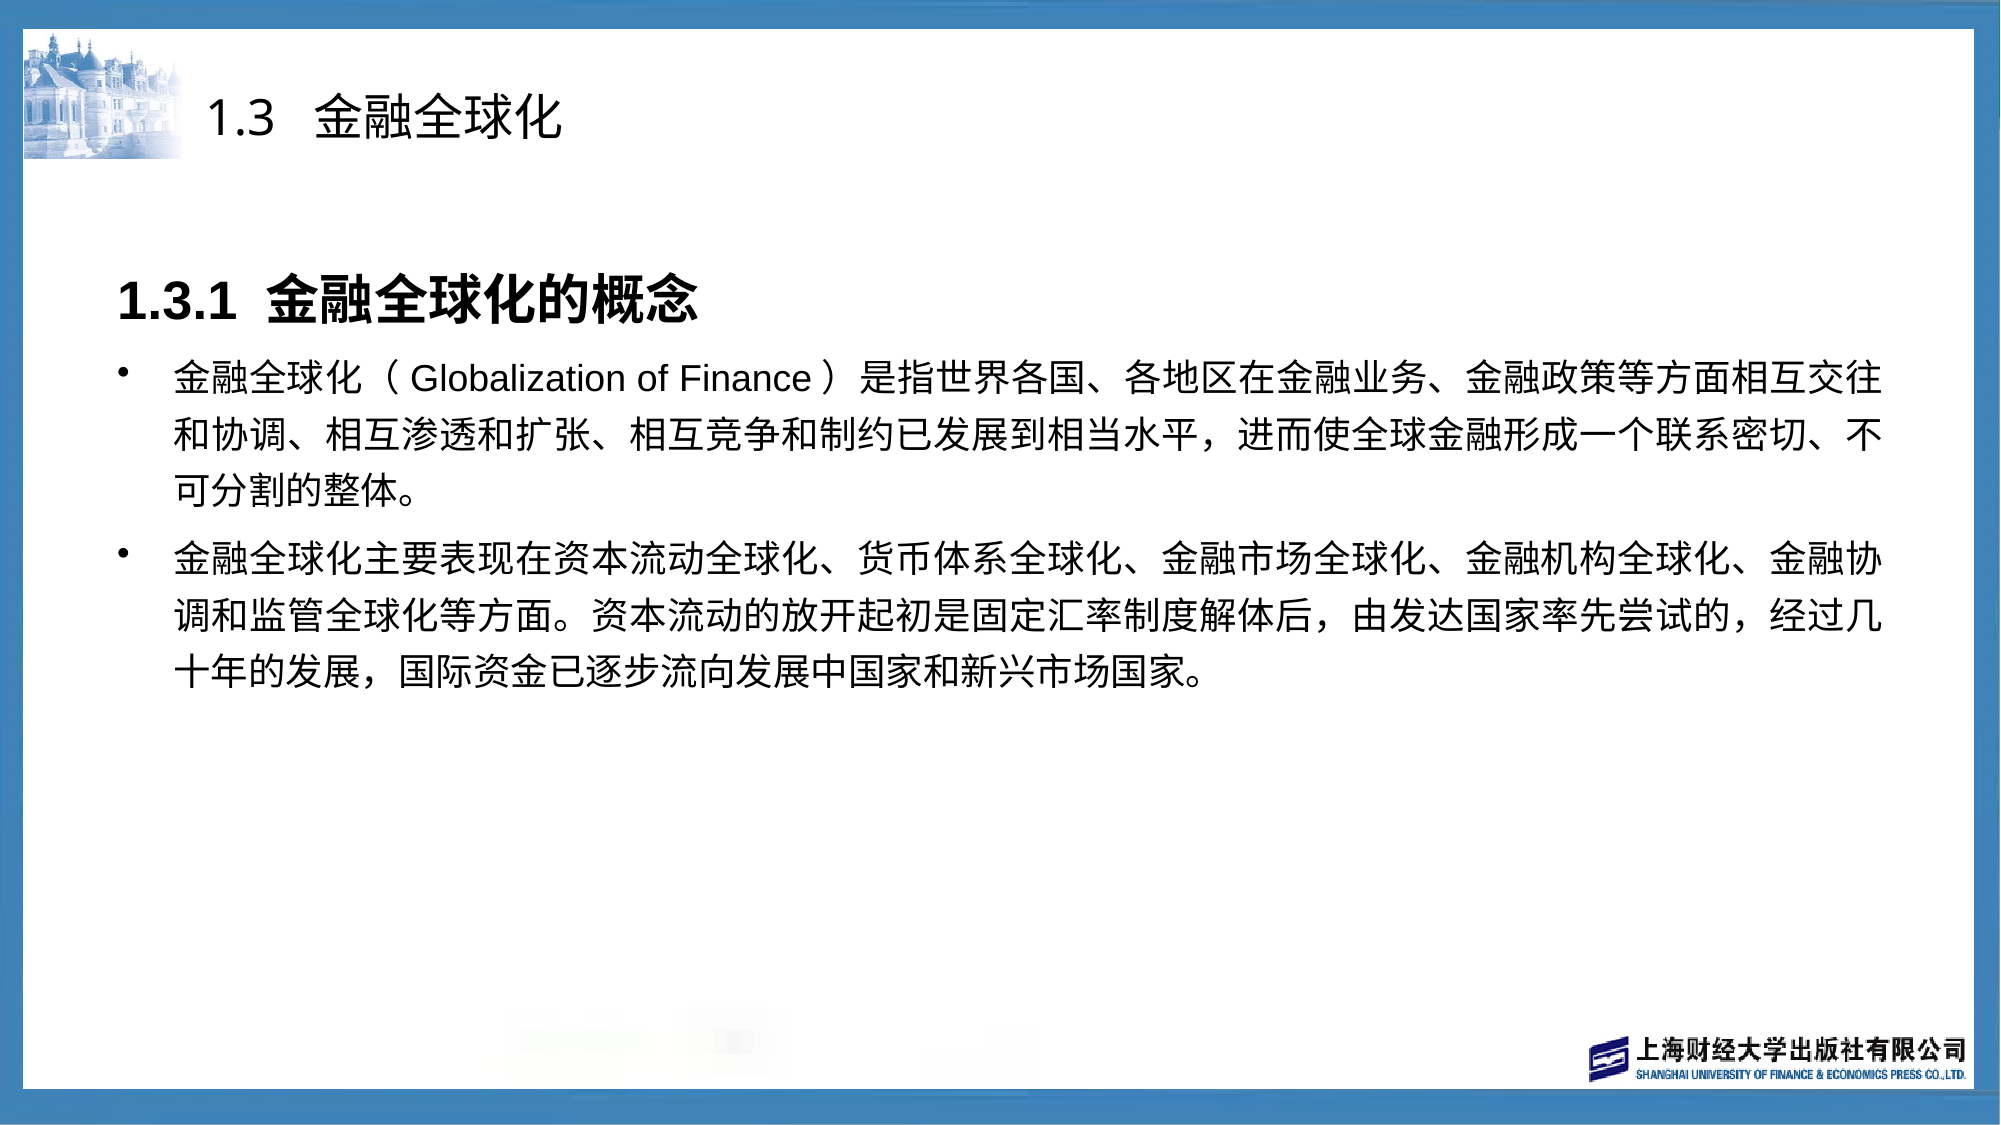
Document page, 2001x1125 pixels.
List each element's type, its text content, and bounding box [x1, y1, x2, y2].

title 1.3 金融全球化 [190, 64, 1547, 168]
picture [0, 0, 2001, 1125]
list 1.3.1 金融全球化的概念 金融全球化（Globalization of Finance）是指世界各国、各地区在金融业务、金融政策等方面相互交往和协调、相互渗透和扩张、相互竞争和制约已发展到相当水平，进而使全球金融形成一个联系密切、不可分割的整体。 金融全球化主要表现在资本流动全球化、货币体系全球化、金融市场全球化、金融机构全球化、金融协调和监管全球化等方面。资本流动的放开起初是固定汇率制度解体后，由发达国家率先尝试的，经过几十年的发展，国际资金已逐步流向发展中国家和新兴市场国家。 [102, 241, 1898, 1065]
